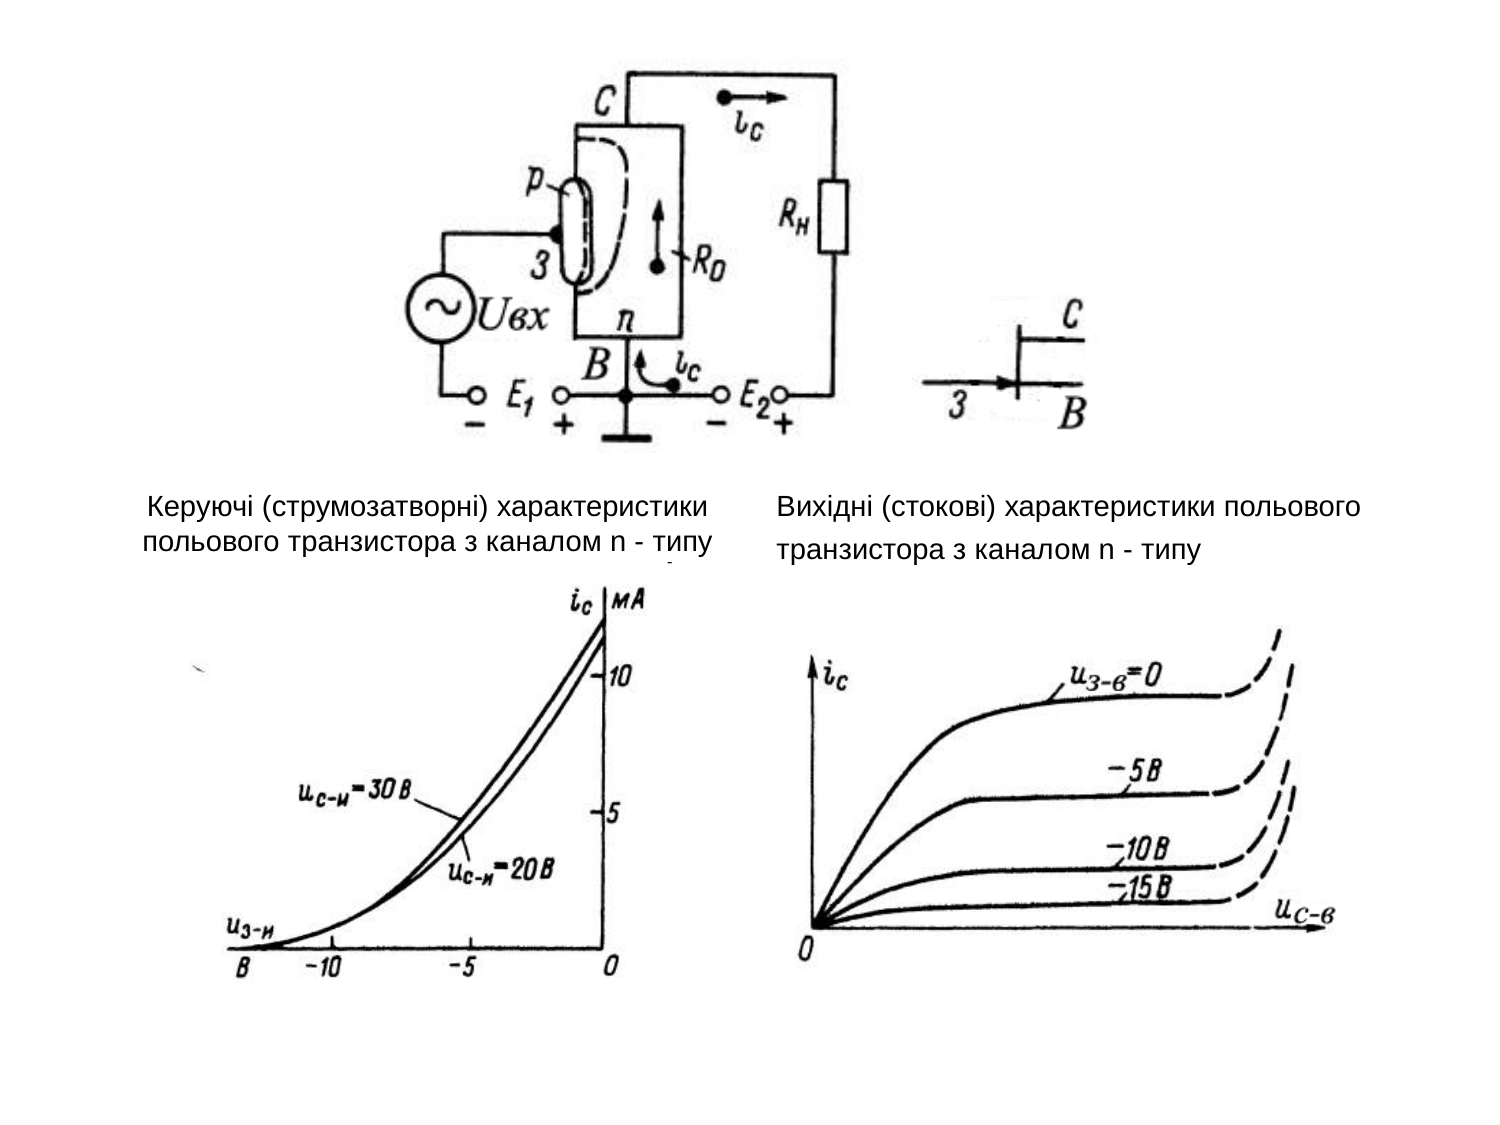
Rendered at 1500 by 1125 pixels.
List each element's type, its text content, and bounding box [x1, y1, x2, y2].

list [171, 562, 672, 984]
text_box Вихідні (стокові) характеристики польового транзистора з каналом n - типу [761, 479, 1412, 575]
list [395, 30, 1105, 453]
text_box Керуючі (струмозатворні) характеристики польового транзистора з каналом n - типу [88, 479, 761, 565]
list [785, 609, 1340, 969]
